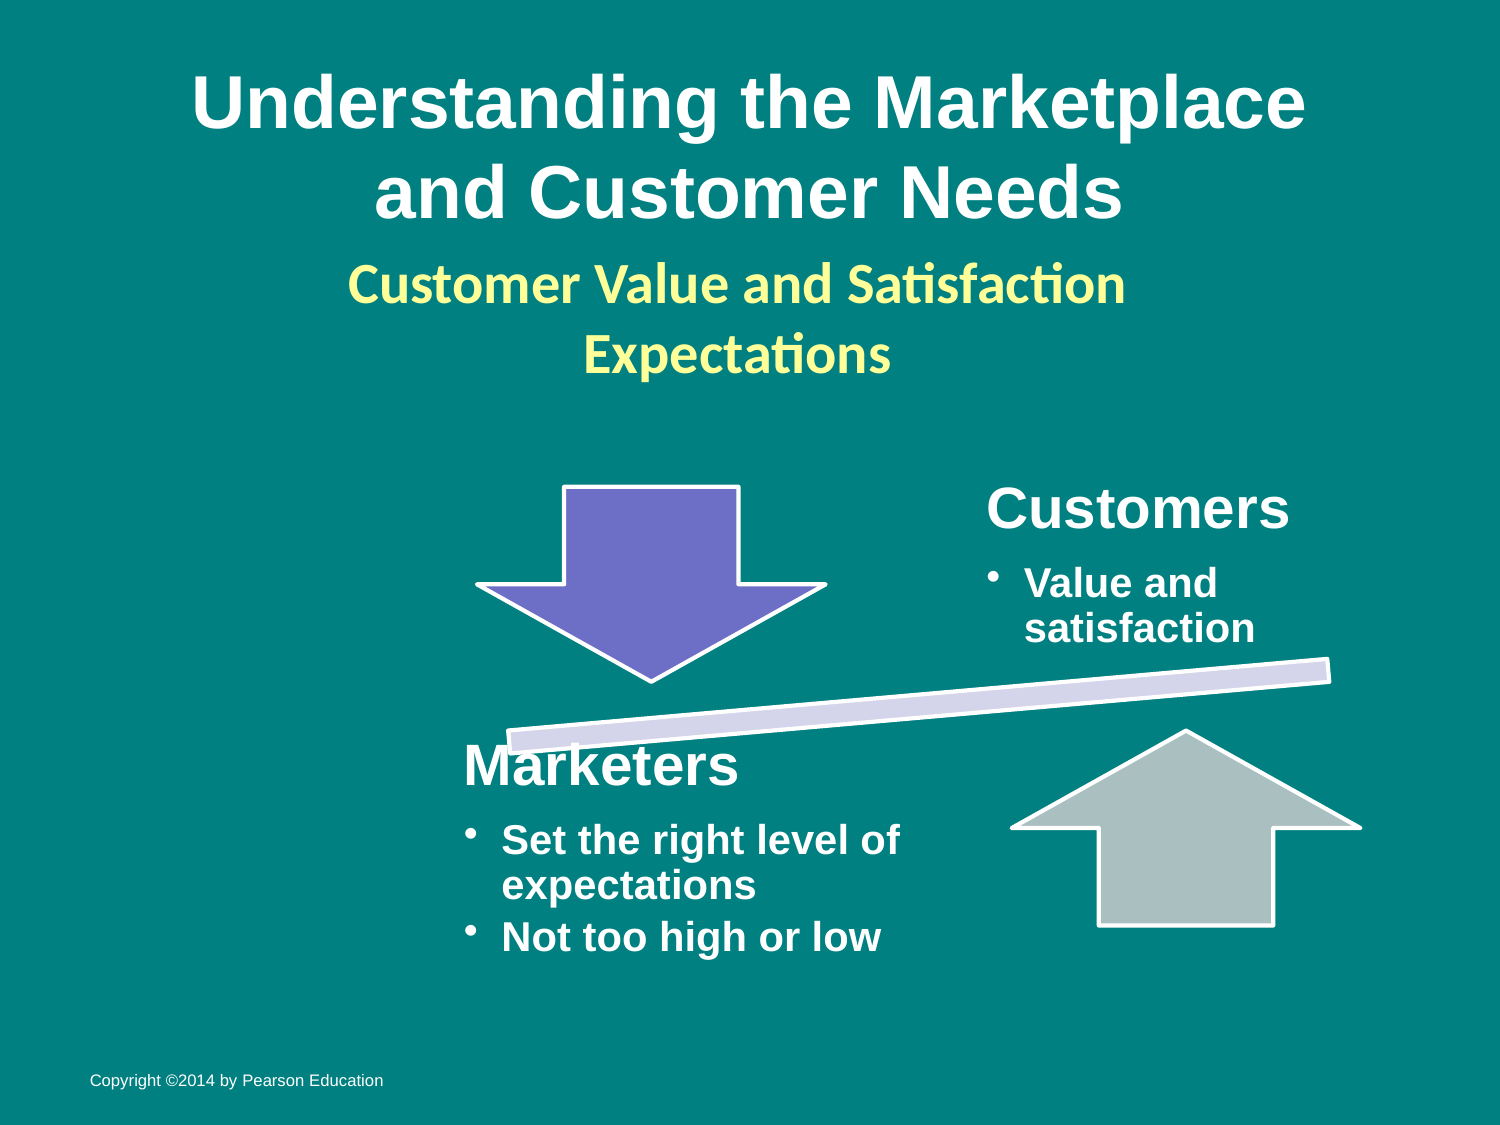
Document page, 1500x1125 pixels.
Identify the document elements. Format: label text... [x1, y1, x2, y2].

title Understanding the Marketplace and Customer Needs [112, 49, 1388, 238]
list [337, 462, 1500, 951]
text_box Copyright ©2014 by Pearson Education [74, 1062, 825, 1098]
list Customer Value and Satisfaction Expectations [149, 237, 1326, 301]
